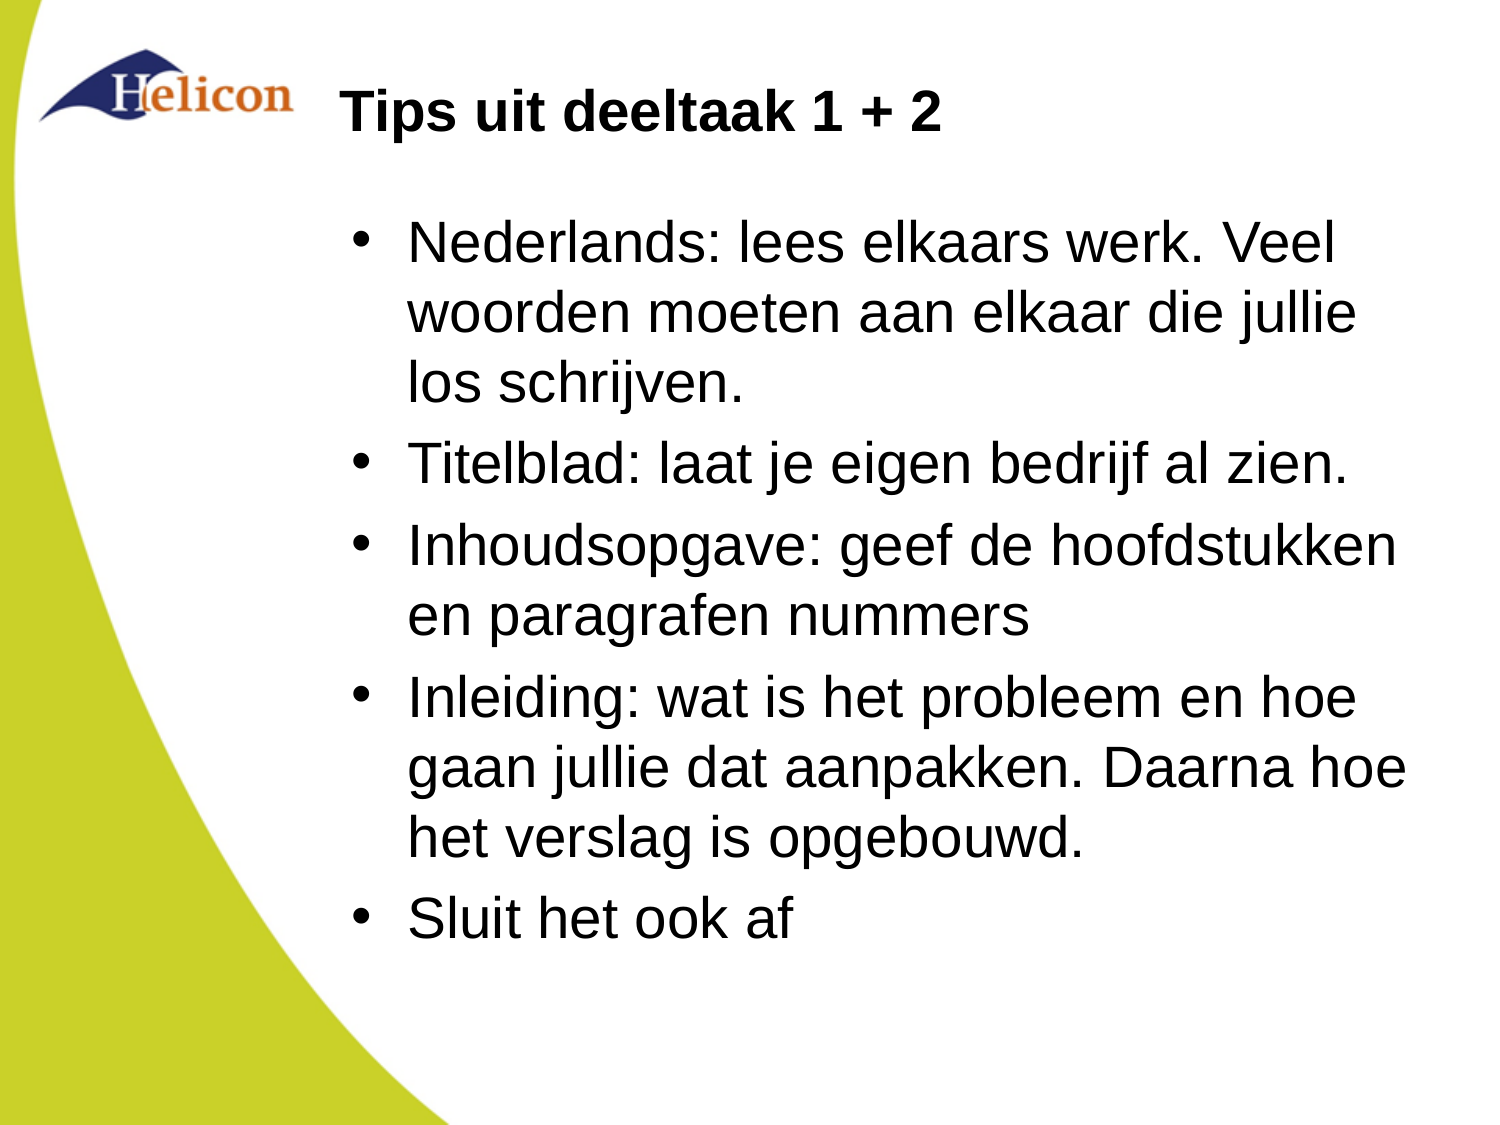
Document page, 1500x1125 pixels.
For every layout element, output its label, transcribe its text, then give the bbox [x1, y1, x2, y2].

picture [0, 0, 1500, 1125]
title Tips uit deeltaak 1 + 2 [324, 54, 1415, 161]
list Nederlands: lees elkaars werk. Veel woorden moeten aan elkaar die jullie los schrijven. Titelblad: laat je eigen bedrijf al zien. Inhoudsopgave: geef de hoofdstukken en paragrafen nummers Inleiding: wat is het probleem en hoe gaan jullie dat aanpakken. Daarna hoe het verslag is opgebouwd. Sluit het ook af [336, 196, 1425, 1005]
